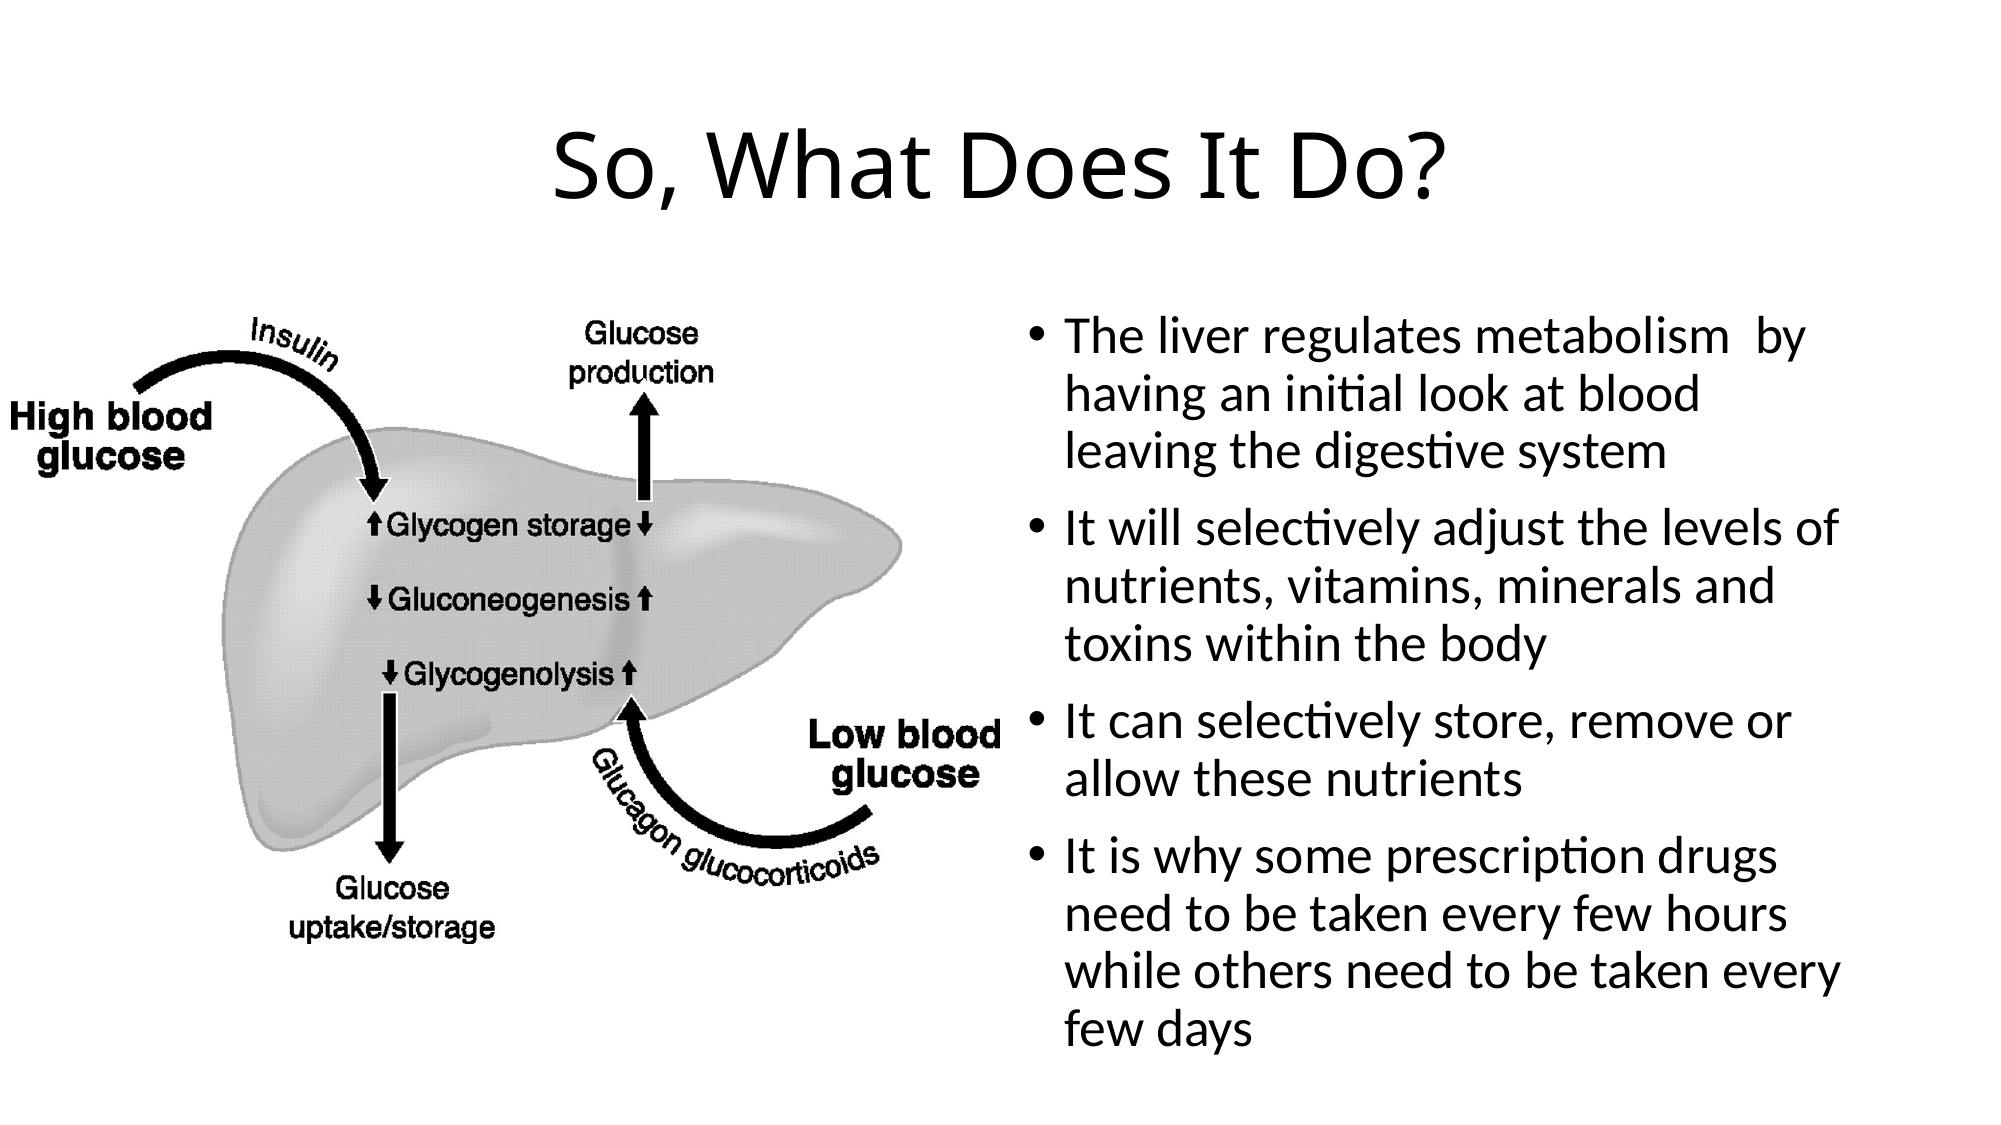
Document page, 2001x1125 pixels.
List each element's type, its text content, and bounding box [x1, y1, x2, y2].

title So, What Does It Do? [137, 59, 1863, 278]
picture [11, 317, 1000, 944]
list The liver regulates metabolism by having an initial look at blood leaving the digestive system It will selectively adjust the levels of nutrients, vitamins, minerals and toxins within the body It can selectively store, remove or allow these nutrients It is why some prescription drugs need to be taken every few hours while others need to be taken every few days [1012, 299, 1863, 1070]
